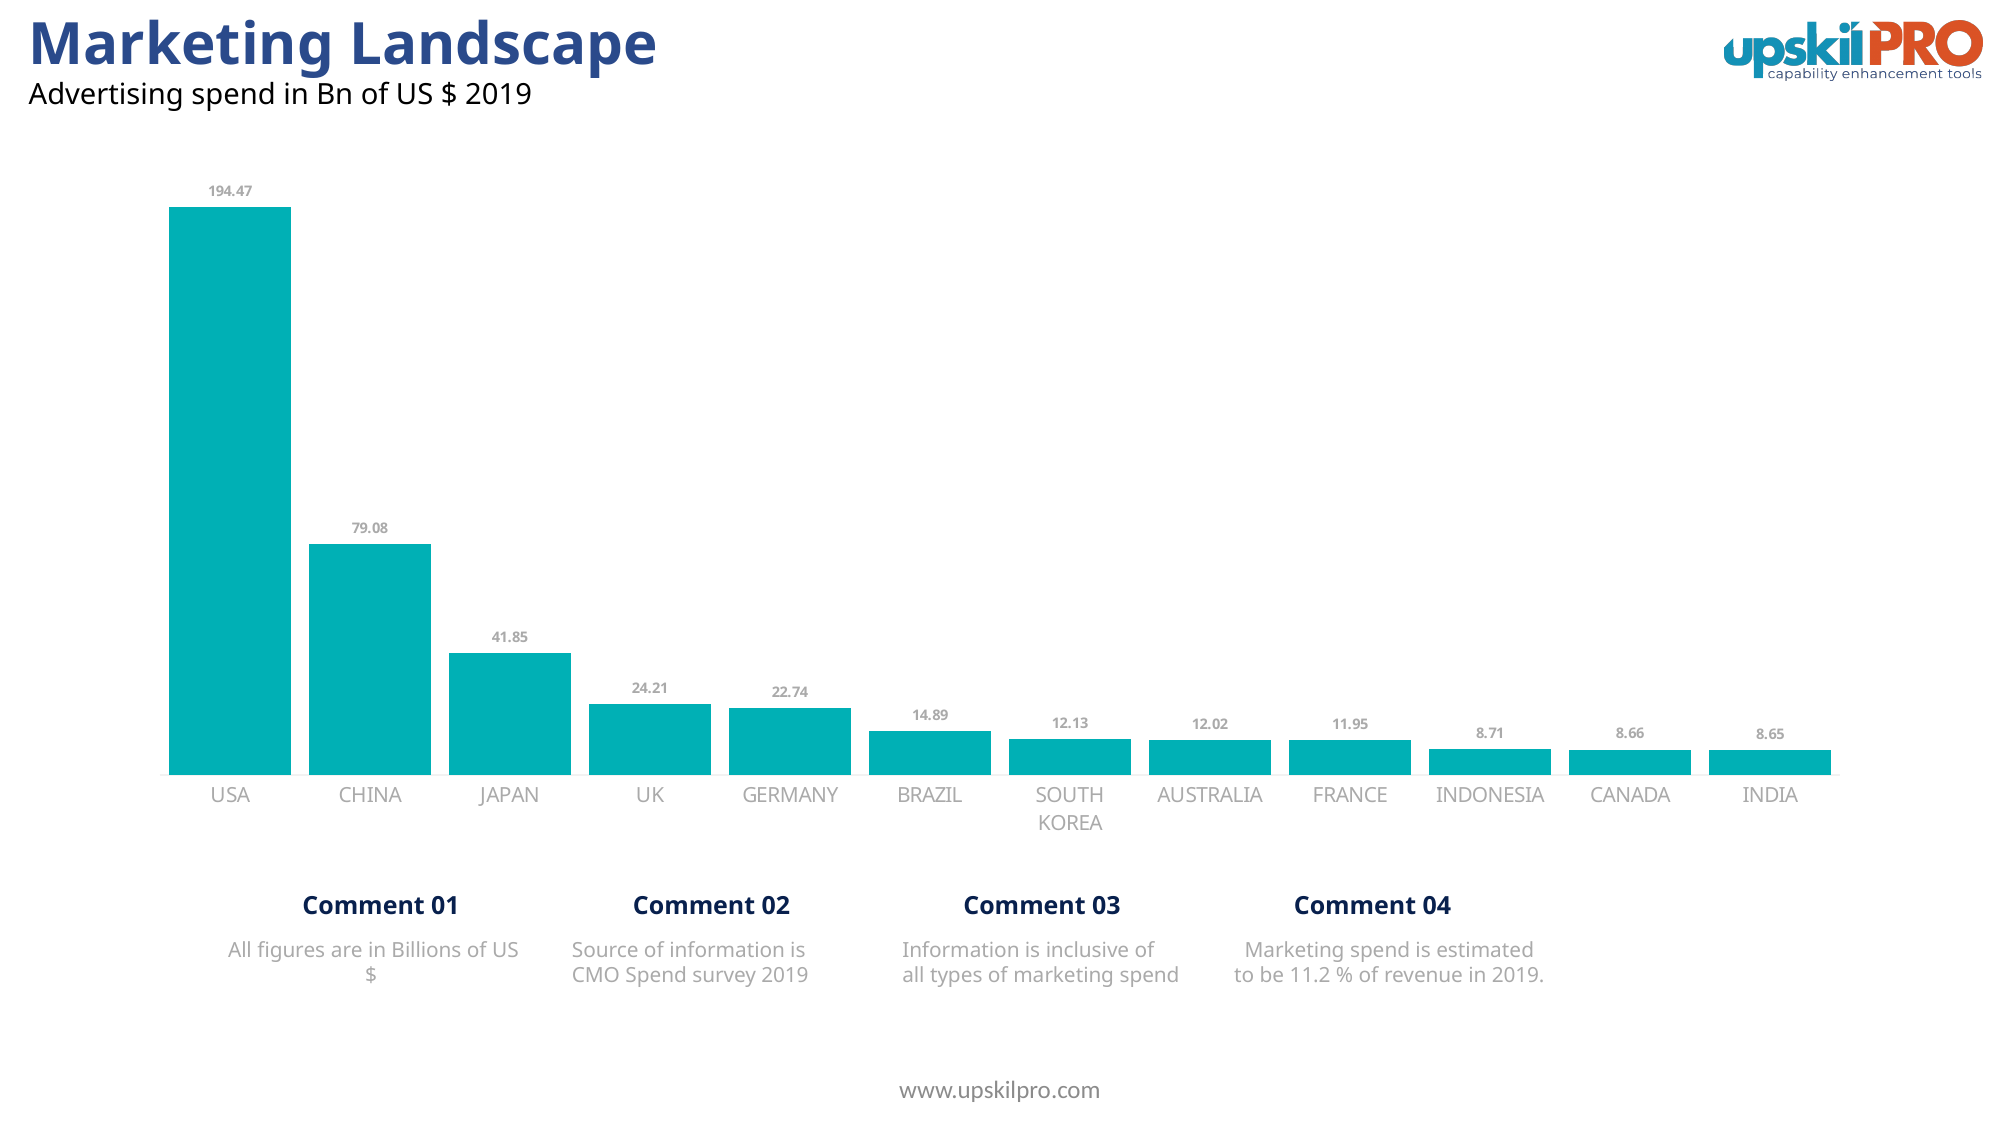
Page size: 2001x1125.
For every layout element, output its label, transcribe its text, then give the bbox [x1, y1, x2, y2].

text_box Comment 03 [948, 882, 1136, 927]
text_box Comment 01 [287, 882, 475, 927]
picture [1724, 20, 1983, 81]
text_box Comment 04 [1278, 882, 1466, 927]
text_box Marketing spend is estimated to be 11.2 % of revenue in 2019. [1225, 933, 1554, 995]
text_box Information is inclusive of all types of marketing spend [894, 933, 1190, 995]
chart [124, 177, 1875, 851]
text_box Marketing Landscape Advertising spend in Bn of US $ 2019 [13, 0, 1067, 119]
footer www.upskilpro.com [662, 1058, 1338, 1119]
text_box Source of information is CMO Spend survey 2019 [564, 933, 859, 995]
text_box All figures are in Billions of US $ [218, 933, 529, 995]
text_box Comment 02 [617, 882, 806, 927]
